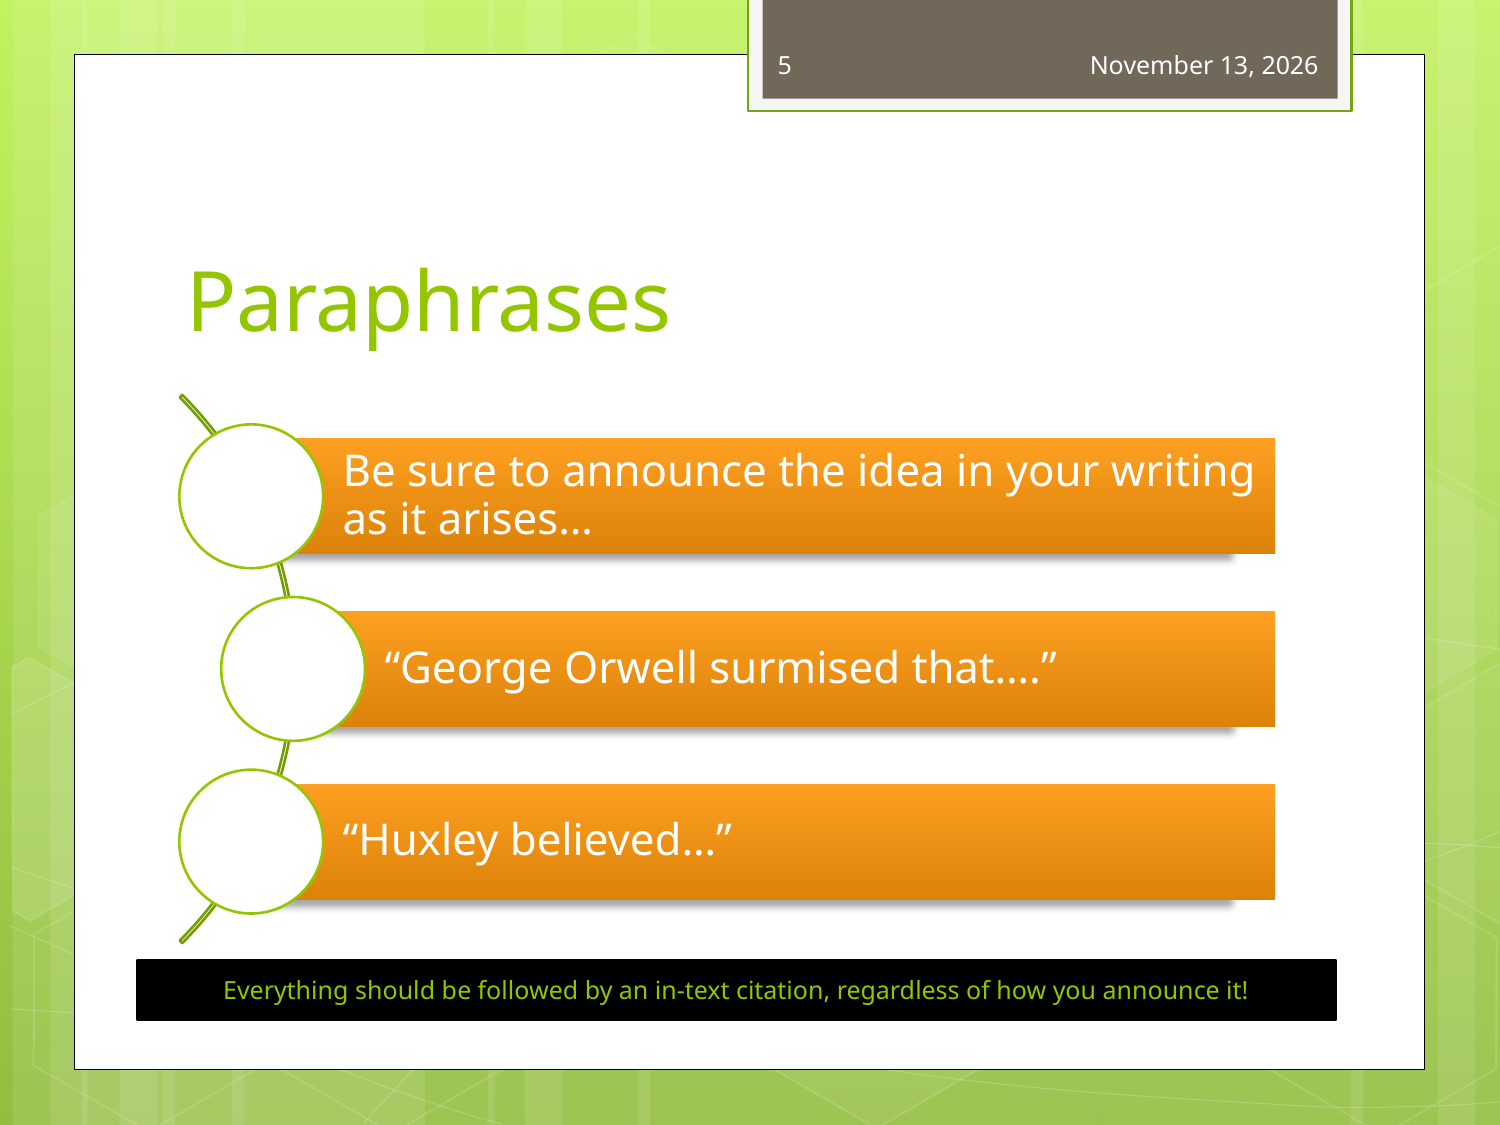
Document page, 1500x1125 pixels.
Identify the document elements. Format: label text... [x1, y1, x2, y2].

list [170, 380, 1284, 957]
title Paraphrases [171, 168, 1324, 357]
slide_number 5 [762, 36, 982, 97]
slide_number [983, 36, 1334, 97]
footer Everything should be followed by an in-text citation, regardless of how you announce it! [136, 959, 1337, 1021]
